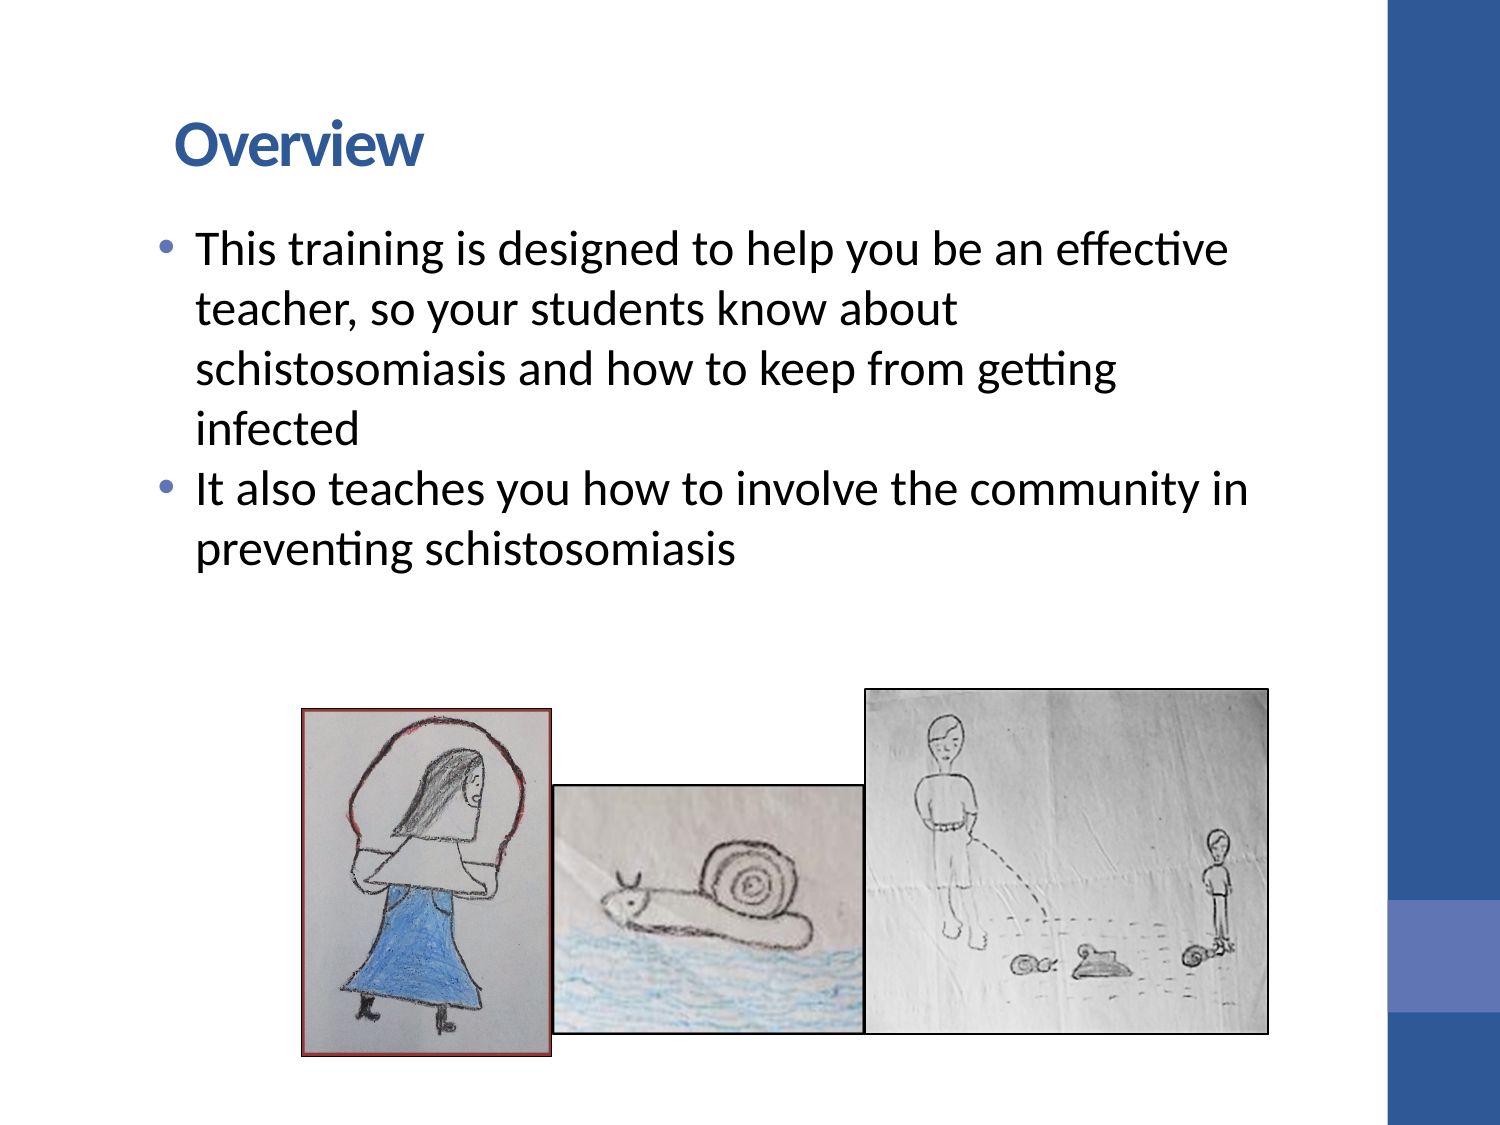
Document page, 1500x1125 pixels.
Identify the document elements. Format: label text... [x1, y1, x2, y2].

title Overview [160, 45, 1314, 234]
picture [300, 687, 1270, 1057]
list This training is designed to help you be an effective teacher, so your students know about schistosomiasis and how to keep from getting infected It also teaches you how to involve the community in preventing schistosomiasis [135, 208, 1282, 959]
